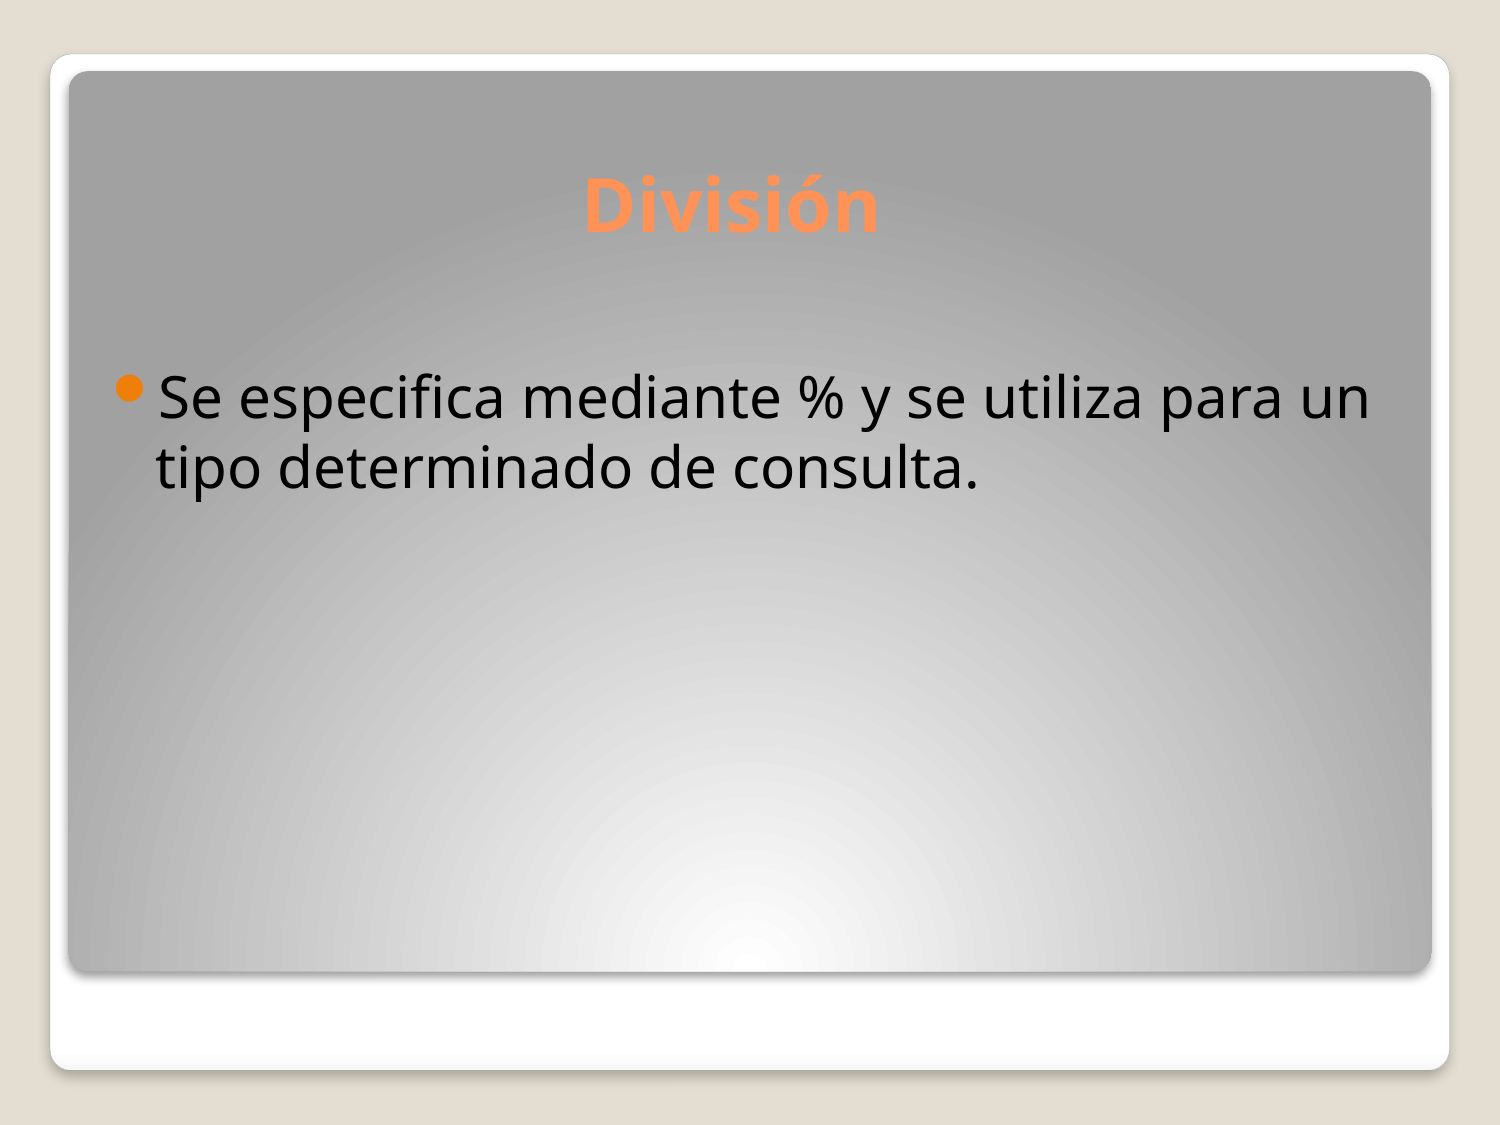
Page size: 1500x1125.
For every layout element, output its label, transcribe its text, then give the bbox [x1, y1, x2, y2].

list Se especifica mediante % y se utiliza para un tipo determinado de consulta. [82, 269, 1425, 957]
title División [70, 82, 1413, 255]
